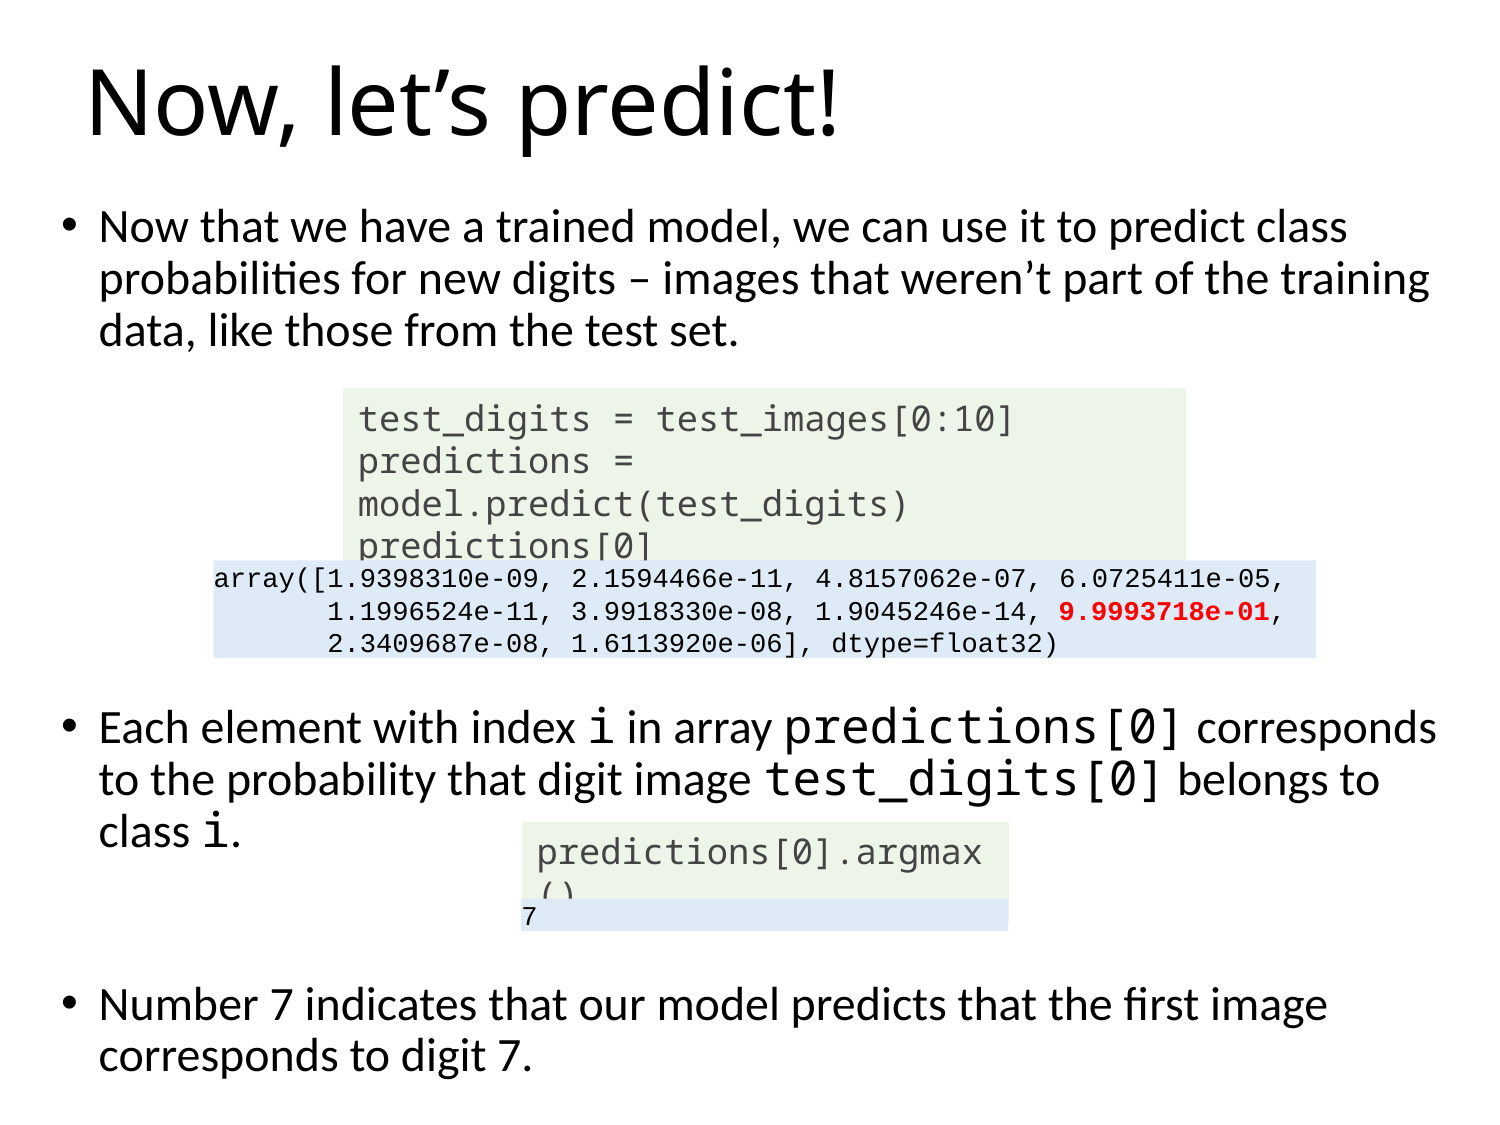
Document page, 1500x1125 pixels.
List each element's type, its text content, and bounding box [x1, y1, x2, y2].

text_box test_digits = test_images[0:10] predictions = model.predict(test_digits) predictions[0] [343, 388, 1187, 560]
title Now, let’s predict! [69, 45, 1363, 167]
text_box predictions[0].argmax() [521, 822, 1009, 898]
text_box array([1.9398310e-09, 2.1594466e-11, 4.8157062e-07, 6.0725411e-05, 1.1996524e-11, 3.9918330e-08, 1.9045246e-14, 9.9993718e-01, 2.3409687e-08, 1.6113920e-06], dtype=float32) [213, 560, 1316, 658]
list Now that we have a trained model, we can use it to predict class probabilities for new digits – images that weren’t part of the training data, like those from the test set. [46, 193, 1455, 361]
text_box Each element with index i in array predictions[0] corresponds to the probability that digit image test_digits[0] belongs to class i. [46, 694, 1474, 804]
text_box Number 7 indicates that our model predicts that the first image corresponds to digit 7. [46, 971, 1474, 1081]
text_box 7 [521, 898, 1009, 932]
